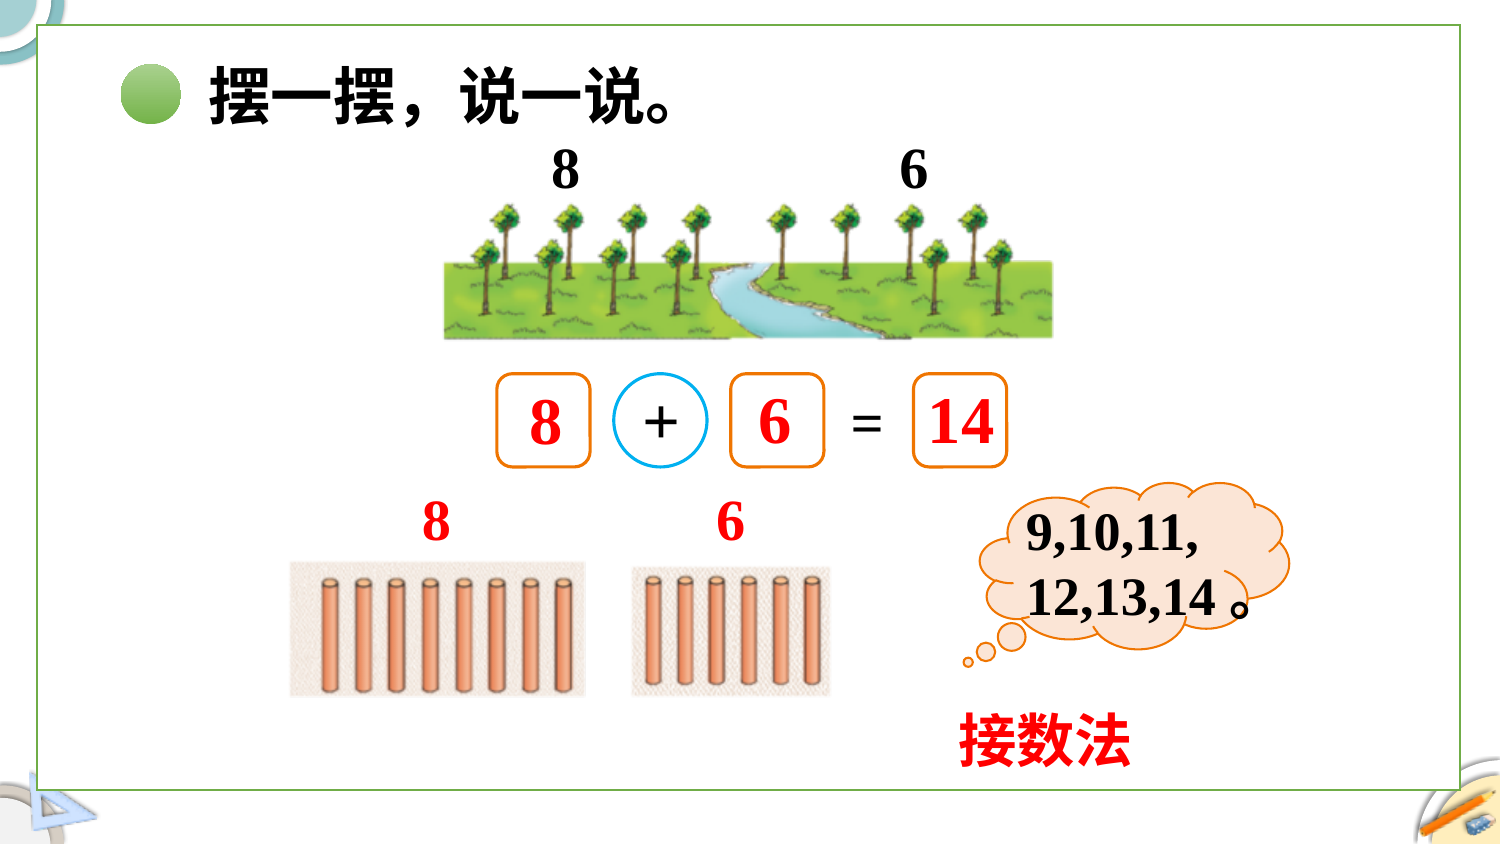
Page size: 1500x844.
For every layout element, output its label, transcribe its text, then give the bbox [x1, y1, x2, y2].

text_box 14 [913, 369, 1041, 465]
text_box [496, 373, 1007, 467]
text_box 6 [701, 474, 761, 560]
text_box 接数法 [943, 697, 1265, 782]
picture [1416, 791, 1500, 837]
text_box 8 [407, 474, 467, 560]
picture [435, 164, 1068, 354]
text_box 6 [884, 122, 944, 164]
picture [287, 560, 586, 698]
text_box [979, 482, 1385, 649]
text_box 摆一摆，说一说。 [193, 49, 748, 140]
text_box [120, 64, 182, 125]
picture [1464, 812, 1498, 836]
text_box 8 [536, 123, 596, 164]
picture [29, 772, 97, 831]
picture [630, 565, 832, 698]
text_box 6 [743, 369, 855, 373]
